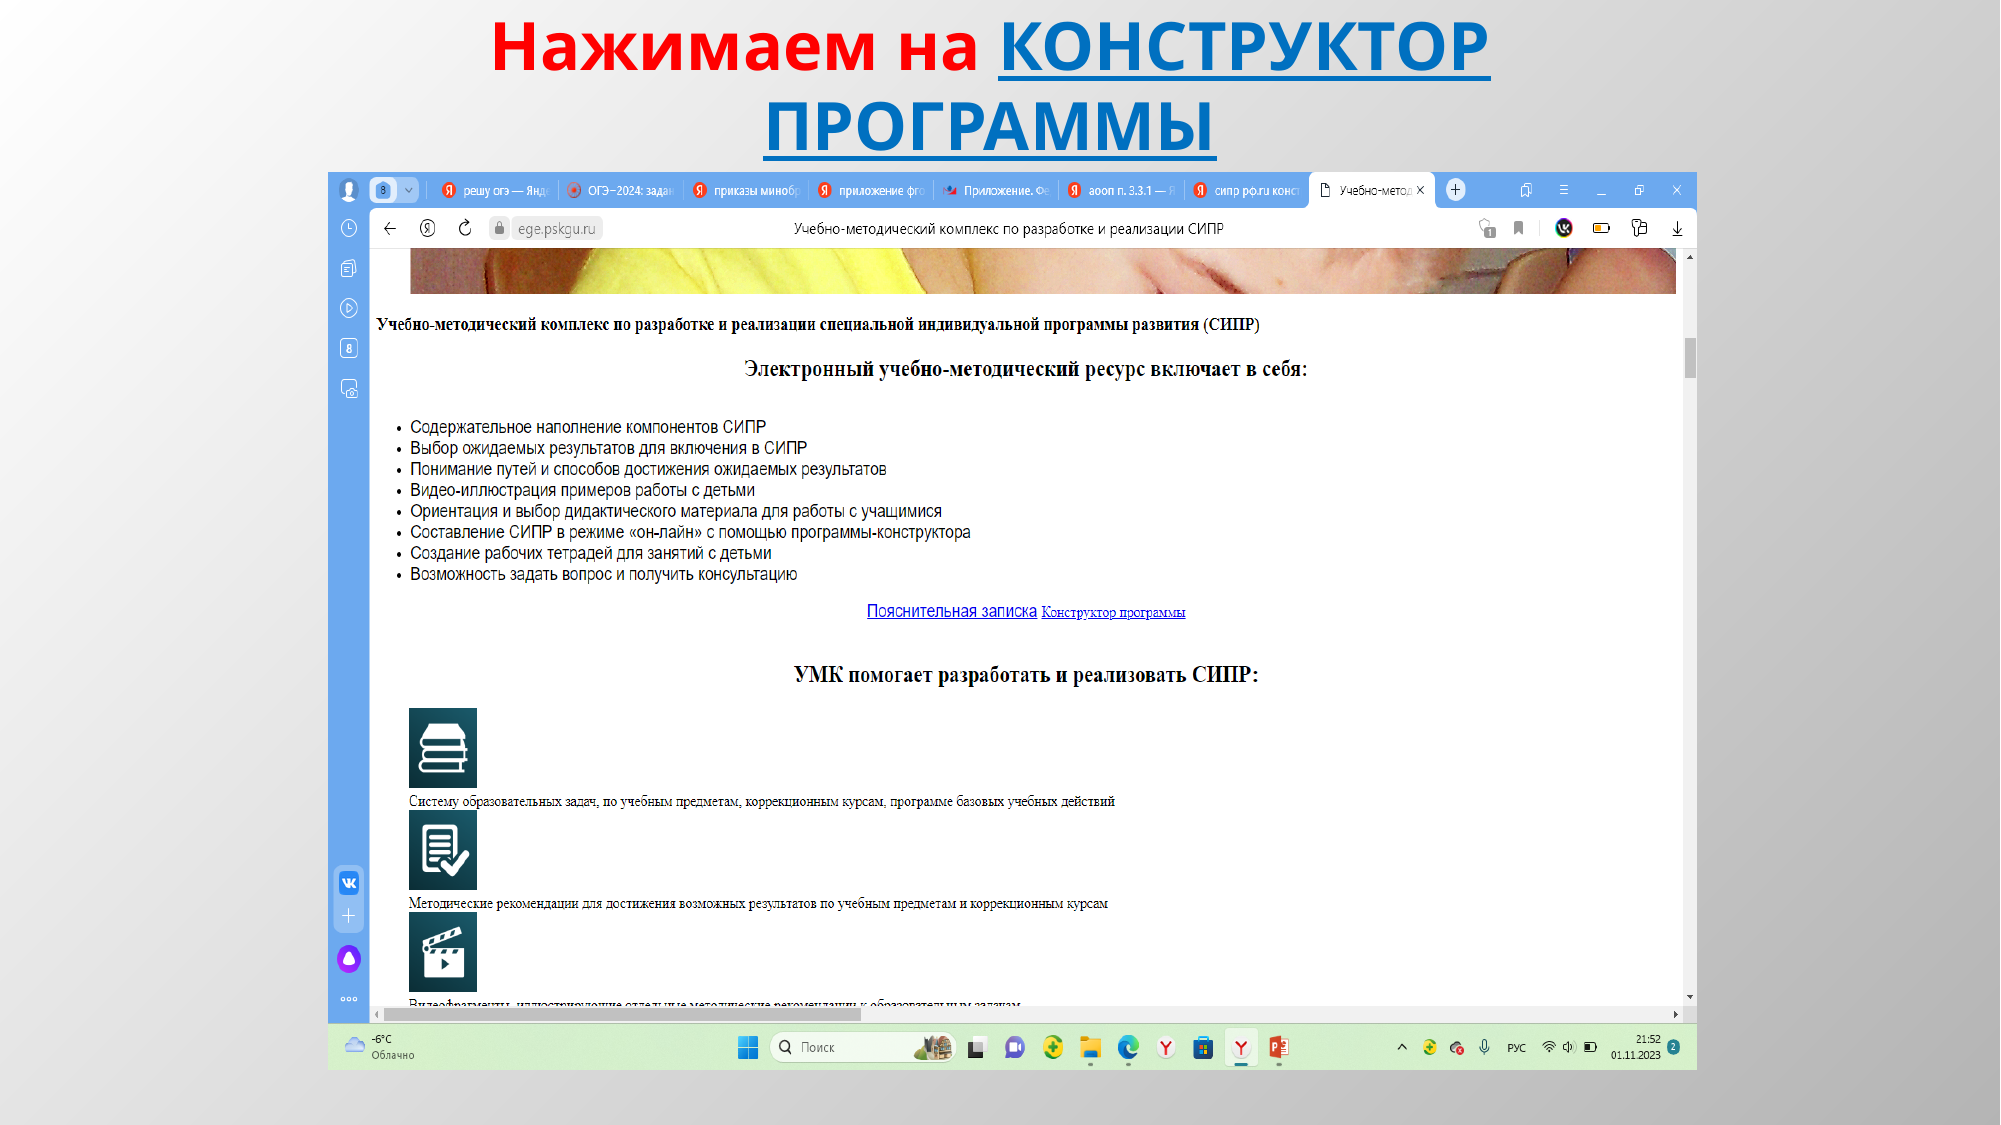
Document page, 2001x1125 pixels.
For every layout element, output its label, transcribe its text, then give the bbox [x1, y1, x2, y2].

title Нажимаем на КОНСТРУКТОР ПРОГРАММЫ [249, 30, 1730, 138]
picture [328, 172, 1697, 1070]
